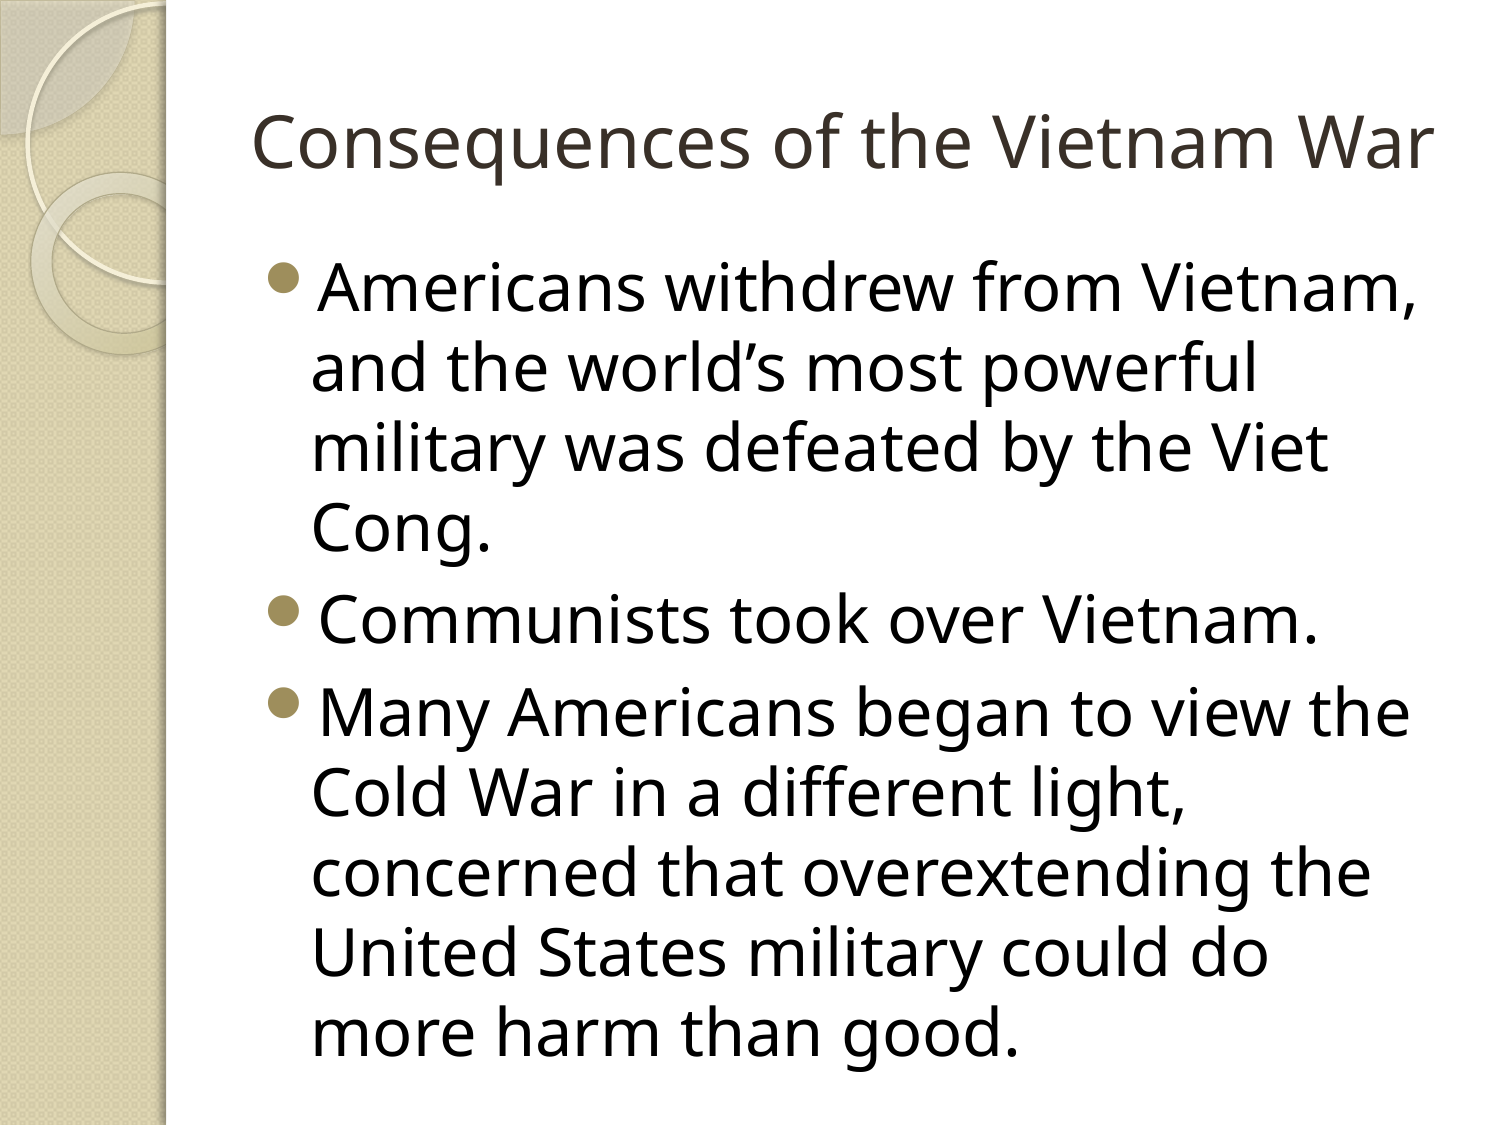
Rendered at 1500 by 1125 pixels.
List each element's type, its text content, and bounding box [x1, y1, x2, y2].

title Consequences of the Vietnam War [235, 45, 1466, 233]
list Americans withdrew from Vietnam, and the world’s most powerful military was defeated by the Viet Cong. Communists took over Vietnam. Many Americans began to view the Cold War in a different light, concerned that overextending the United States military could do more harm than good. [235, 237, 1466, 1025]
